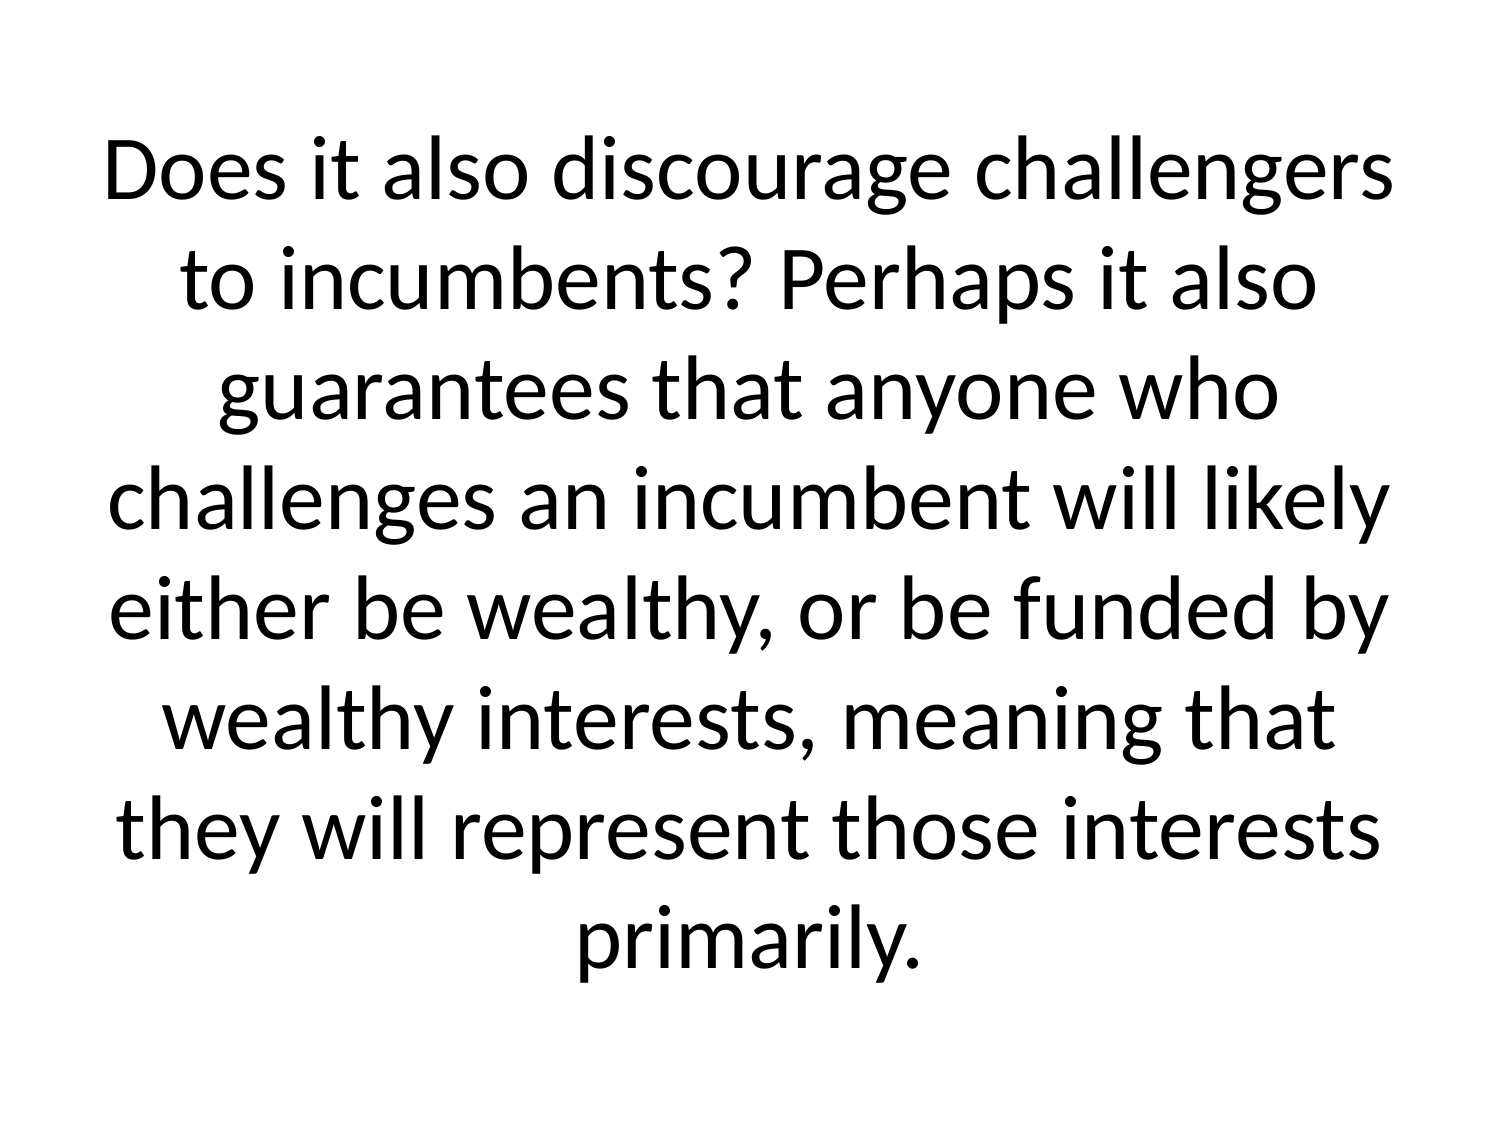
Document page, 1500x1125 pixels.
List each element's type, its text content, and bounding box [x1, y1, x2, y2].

title Does it also discourage challengers to incumbents? Perhaps it also guarantees that anyone who challenges an incumbent will likely either be wealthy, or be funded by wealthy interests, meaning that they will represent those interests primarily. [74, 44, 1426, 1051]
